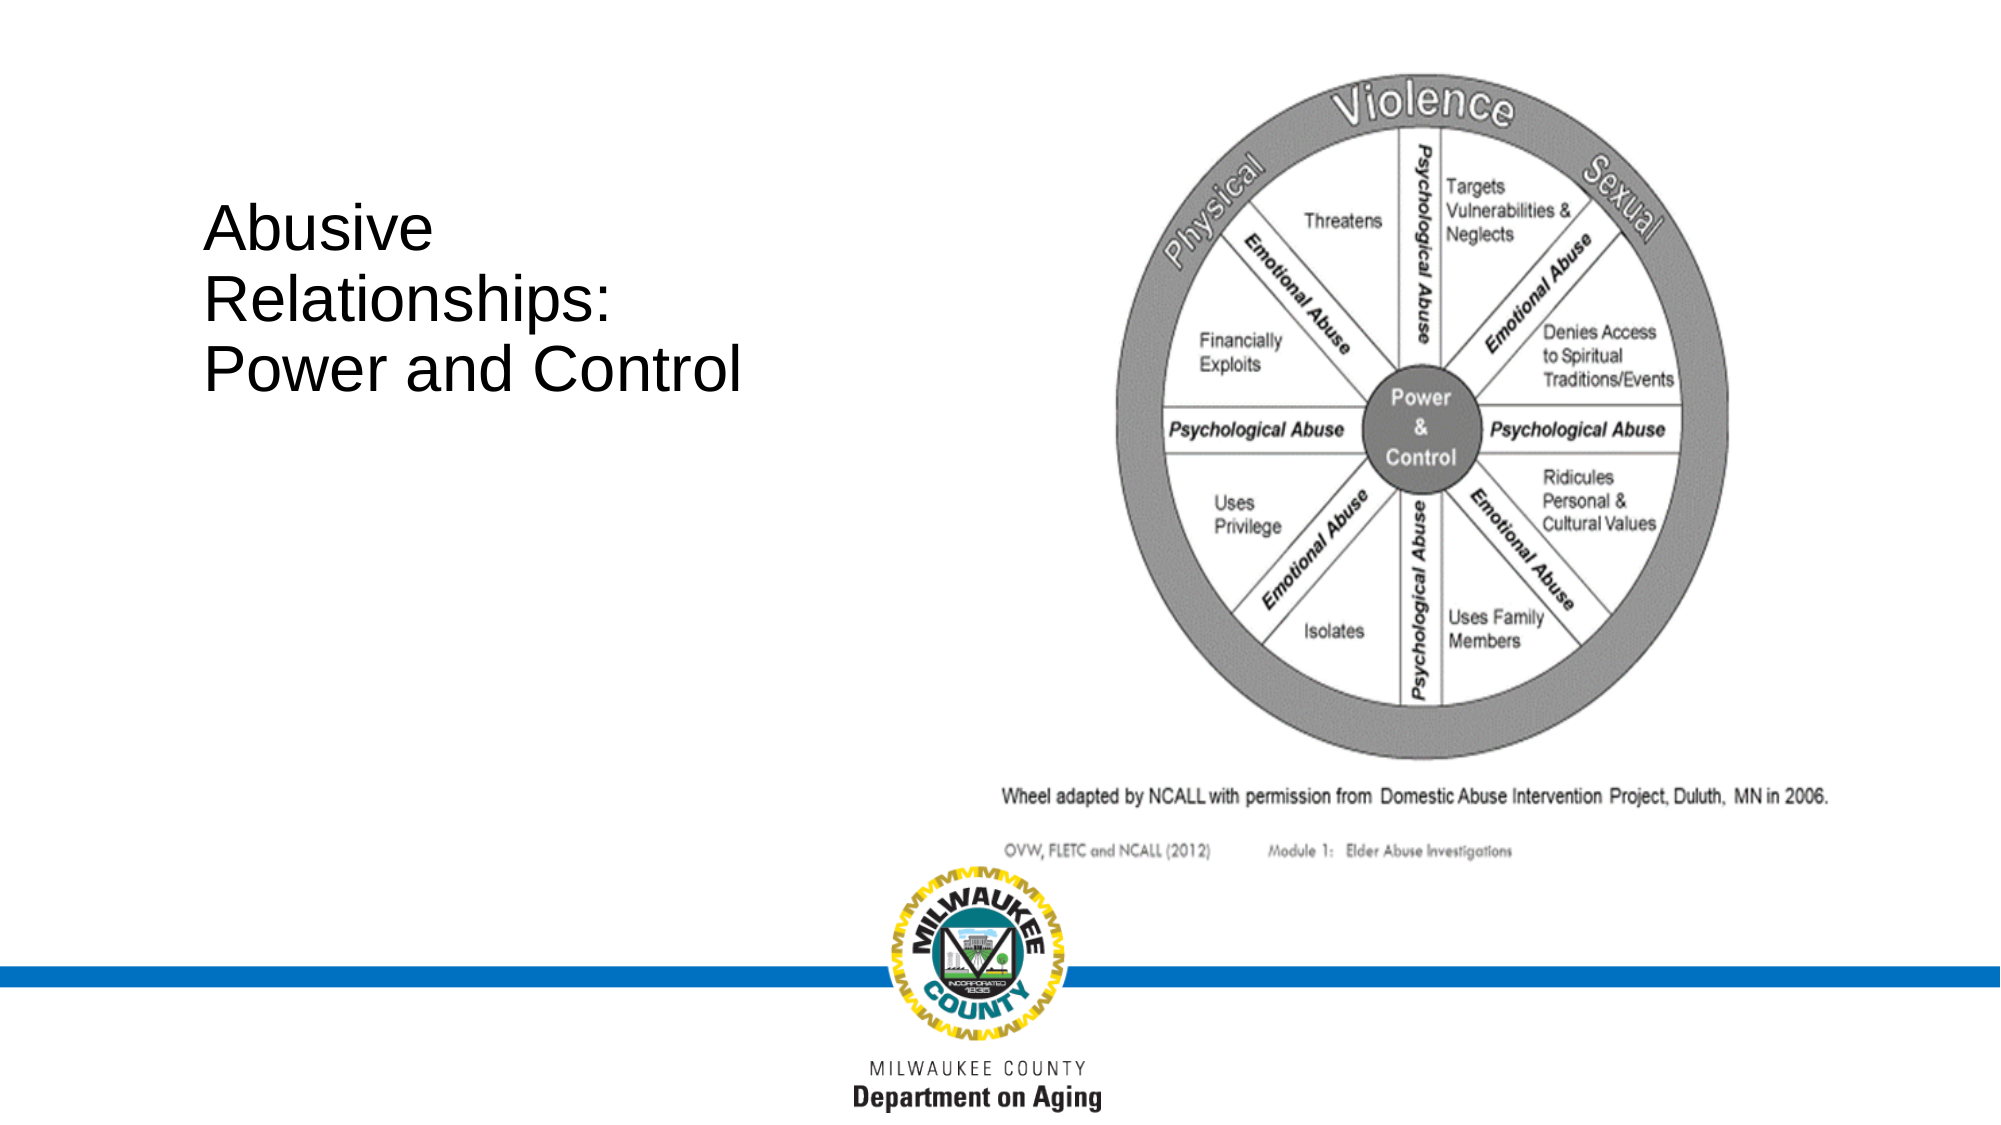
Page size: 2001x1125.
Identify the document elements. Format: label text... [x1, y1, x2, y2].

text_box Abusive Relationships: Power and Control [188, 187, 762, 485]
picture [854, 34, 1891, 1113]
